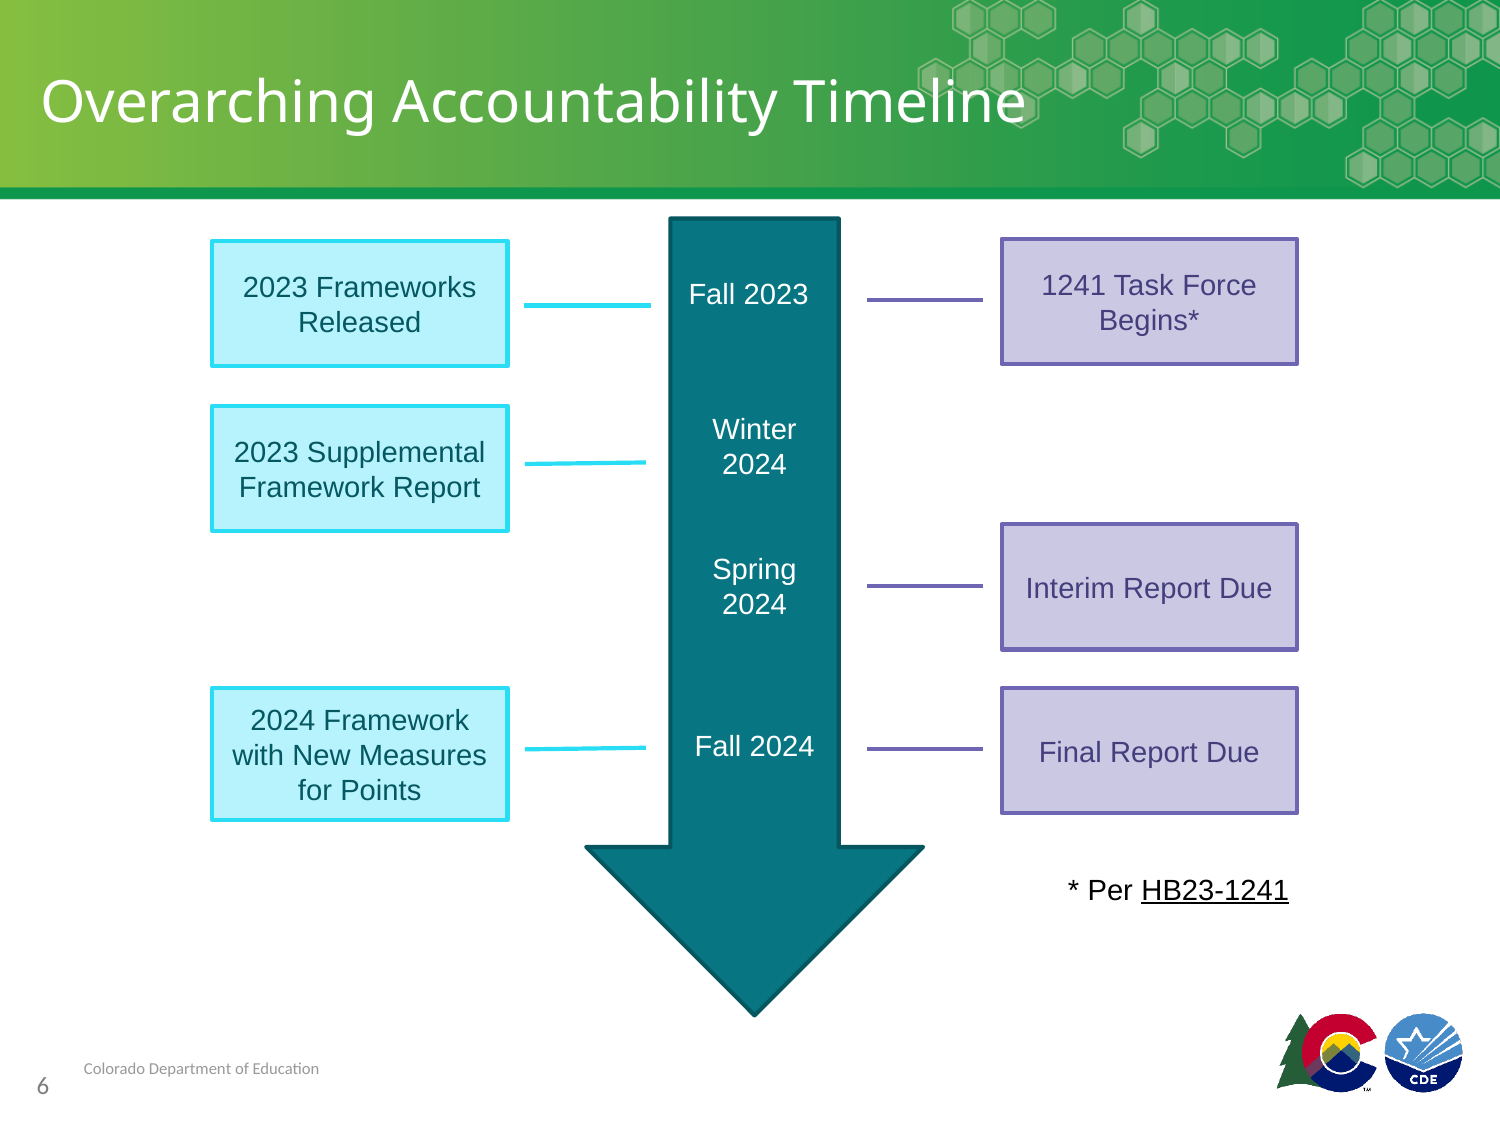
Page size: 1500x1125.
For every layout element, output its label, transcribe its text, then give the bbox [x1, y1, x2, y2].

title Overarching Accountability Timeline [40, 41, 1038, 166]
text_box 1241 Task Force Begins* [1001, 238, 1297, 365]
text_box Fall 2023 [673, 267, 836, 318]
text_box Spring 2024 [673, 543, 836, 629]
text_box Final Report Due [1001, 687, 1297, 814]
text_box 2024 Framework with New Measures for Points [212, 687, 508, 821]
slide_number 6 [36, 1054, 375, 1115]
text_box [586, 218, 924, 1016]
text_box 2023 Supplemental Framework Report [212, 405, 508, 531]
text_box 2023 Frameworks Released [212, 240, 508, 367]
picture [1275, 1012, 1463, 1093]
text_box Winter 2024 [673, 403, 836, 488]
picture [0, 0, 1500, 200]
text_box Fall 2024 [673, 720, 836, 771]
text_box Interim Report Due [1001, 524, 1297, 650]
text_box * Per HB23-1241 [1052, 864, 1348, 914]
